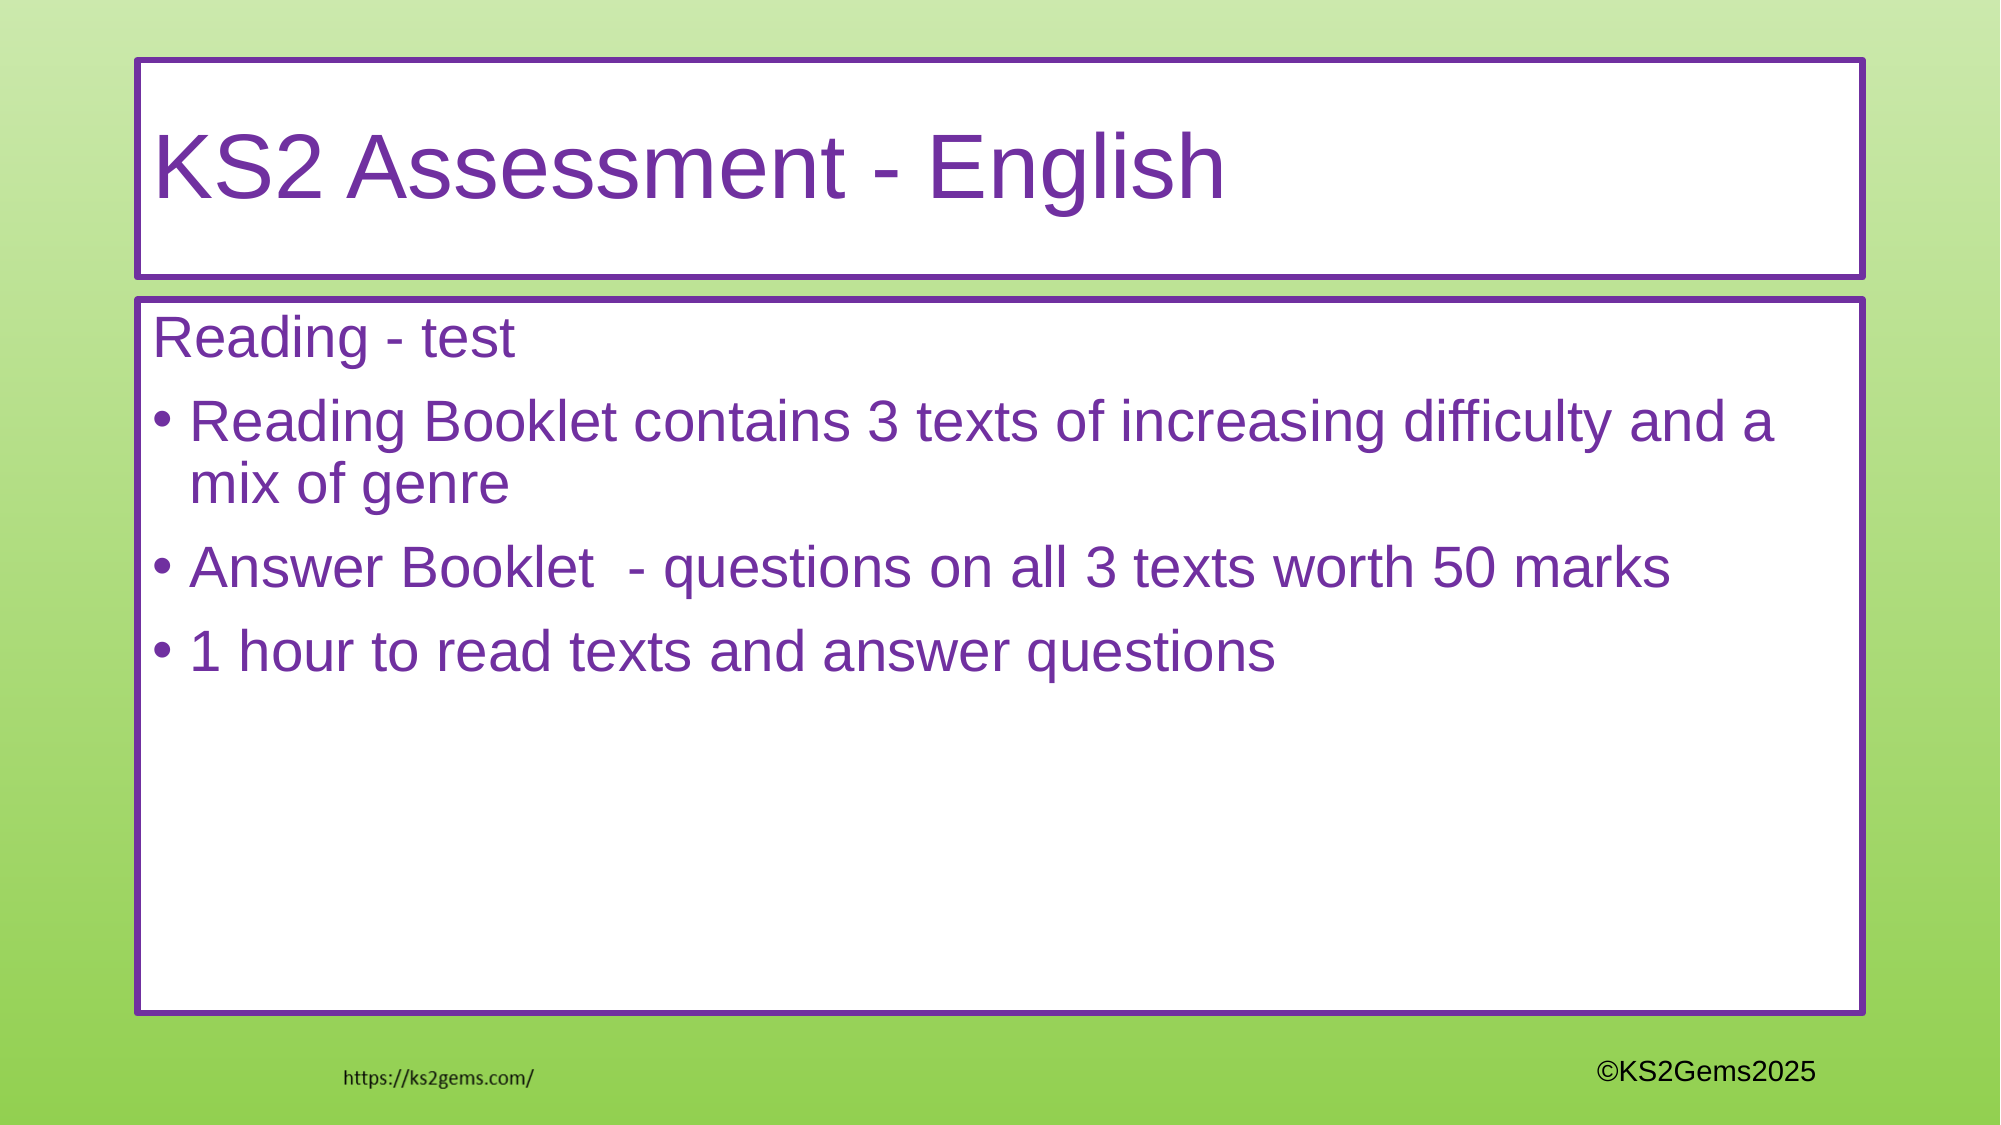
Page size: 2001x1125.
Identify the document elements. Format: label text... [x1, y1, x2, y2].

picture [328, 1056, 588, 1104]
title KS2 Assessment - English [137, 59, 1863, 278]
list Reading - test Reading Booklet contains 3 texts of increasing difficulty and a mix of genre Answer Booklet - questions on all 3 texts worth 50 marks 1 hour to read texts and answer questions [137, 299, 1863, 1014]
